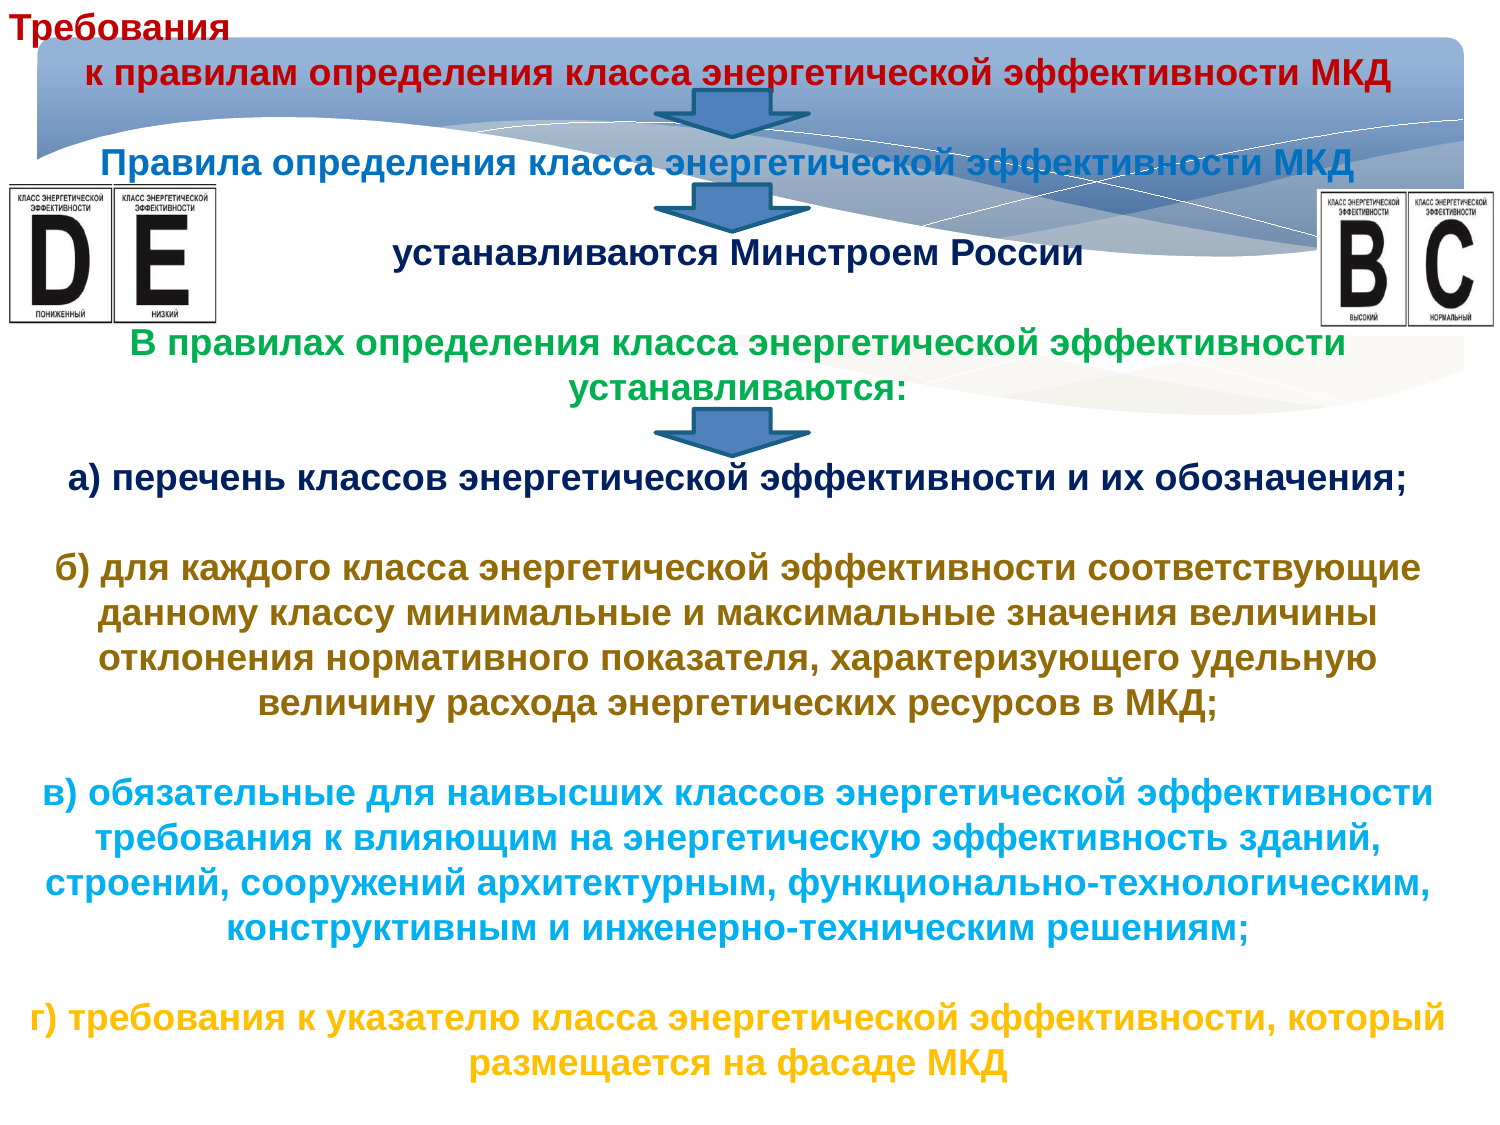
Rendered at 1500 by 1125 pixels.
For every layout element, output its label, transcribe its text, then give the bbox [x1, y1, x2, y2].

text_box [653, 182, 812, 234]
text_box Требования к правилам определения класса энергетической эффективности МКД Правила определения класса энергетической эффективности МКД устанавливаются Минстроем России В правилах определения класса энергетической эффективности устанавливаются: а) перечень классов энергетической эффективности и их обозначения; б) для каждого класса энергетической эффективности соответствующие данному классу минимальные и максимальные значения величины отклонения нормативного показателя, характеризующего удельную величину расхода энергетических ресурсов в МКД; в) обязательные для наивысших классов энергетической эффективности требования к влияющим на энергетическую эффективность зданий, строений, сооружений архитектурным, функционально-технологическим, конструктивным и инженерно-техническим решениям; г) требования к указателю класса энергетической эффективности, который размещается на фасаде МКД [0, 0, 1483, 1091]
picture [5, 184, 219, 327]
text_box [653, 87, 812, 140]
text_box [653, 406, 812, 459]
picture [1316, 189, 1495, 327]
